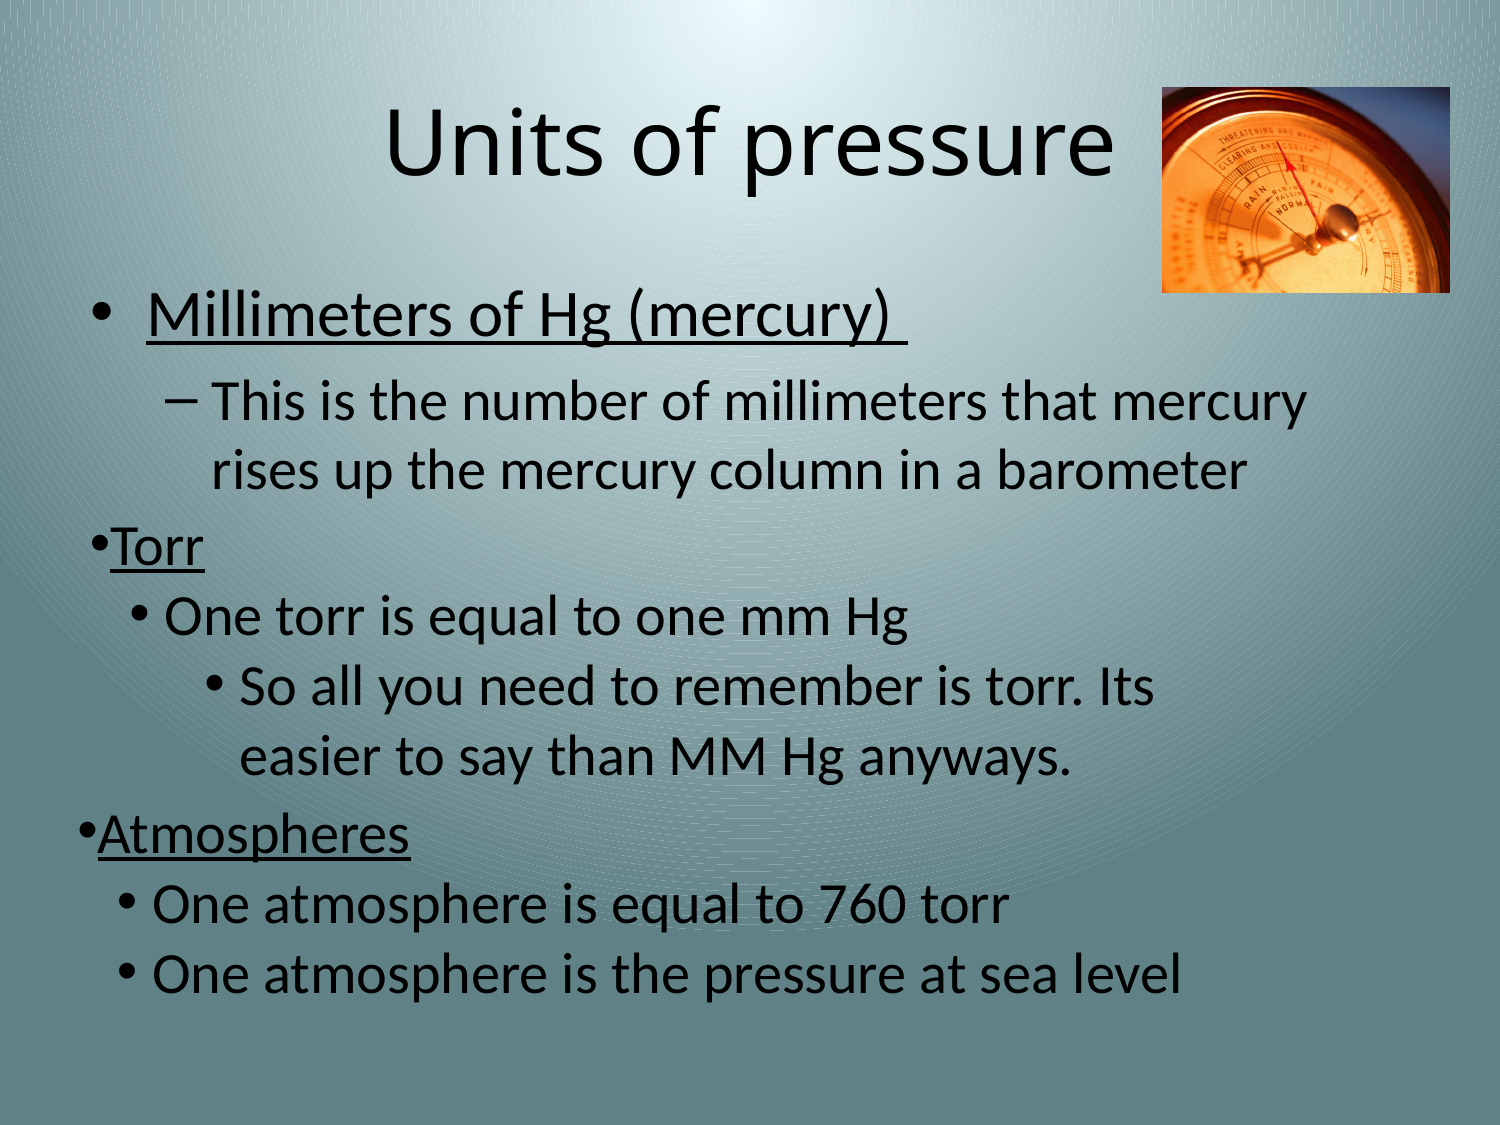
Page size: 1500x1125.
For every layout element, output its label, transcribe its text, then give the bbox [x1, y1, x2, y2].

text_box Atmospheres One atmosphere is equal to 760 torr One atmosphere is the pressure at sea level [62, 787, 1238, 1013]
title Units of pressure [75, 45, 1425, 233]
list Millimeters of Hg (mercury) This is the number of millimeters that mercury rises up the mercury column in a barometer [75, 262, 1425, 538]
text_box Torr One torr is equal to one mm Hg So all you need to remember is torr. Its easier to say than MM Hg anyways. [74, 499, 1275, 795]
picture [1162, 87, 1451, 293]
